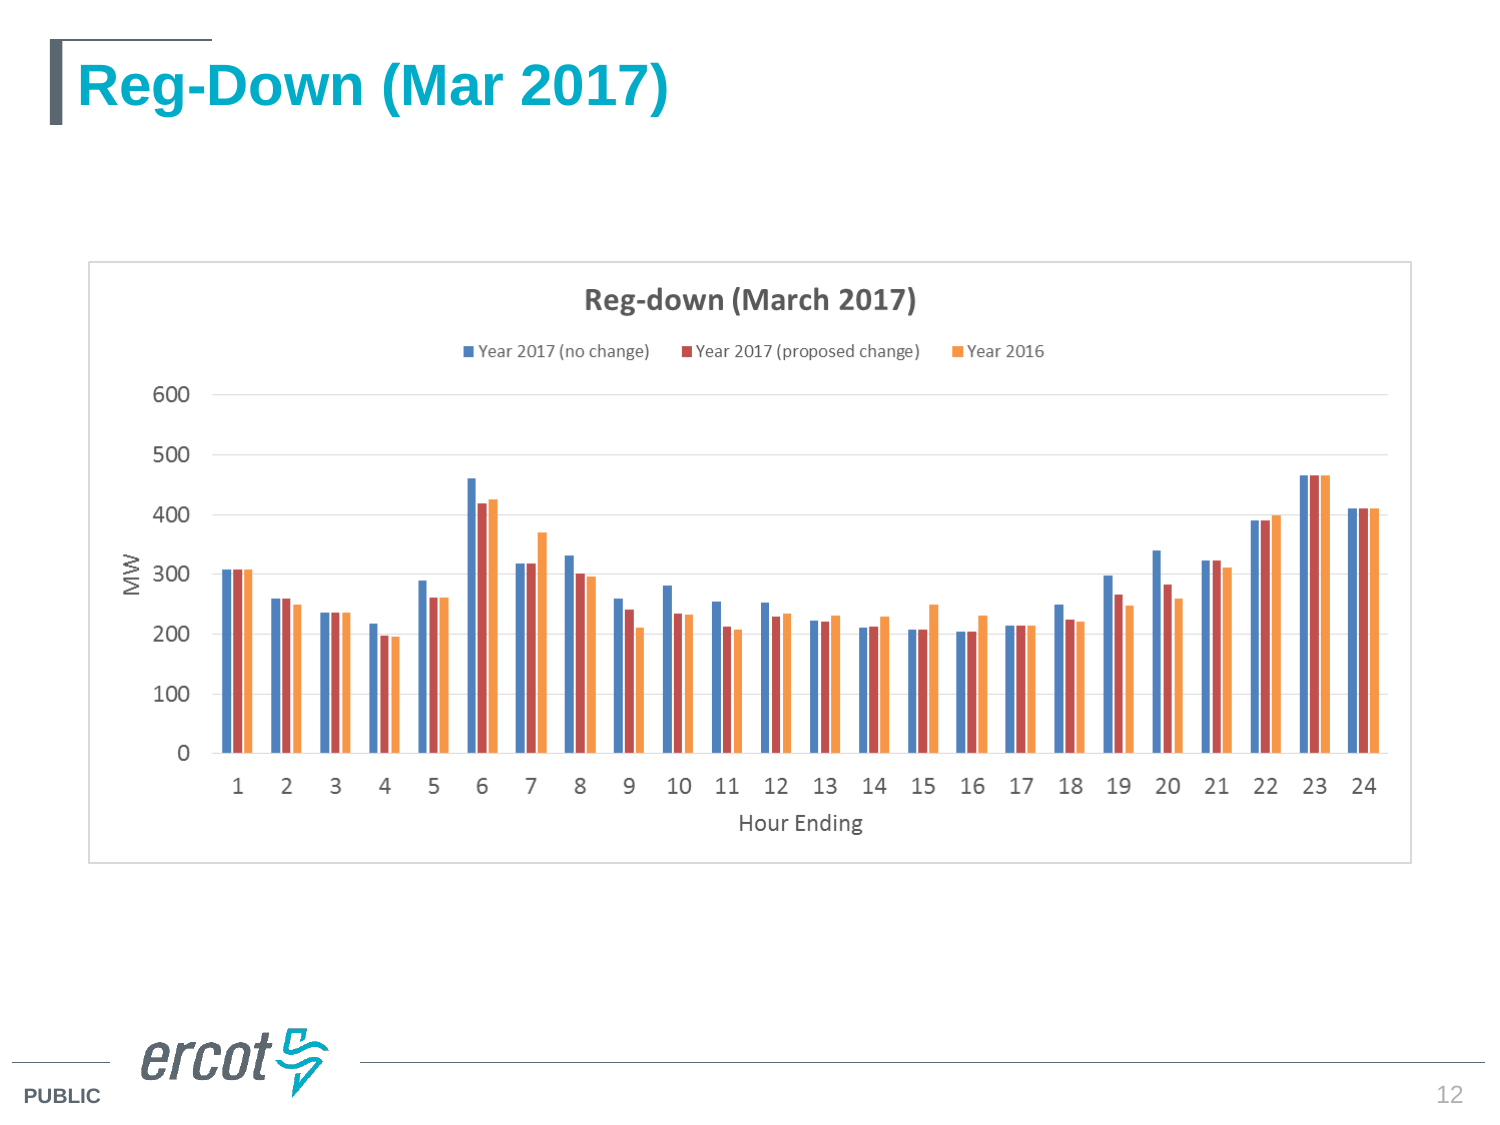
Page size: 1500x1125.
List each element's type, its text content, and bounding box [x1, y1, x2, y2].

title Reg-Down (Mar 2017) [62, 39, 1450, 228]
slide_number 12 [1412, 1076, 1488, 1112]
picture [137, 1024, 332, 1100]
picture [88, 261, 1412, 864]
